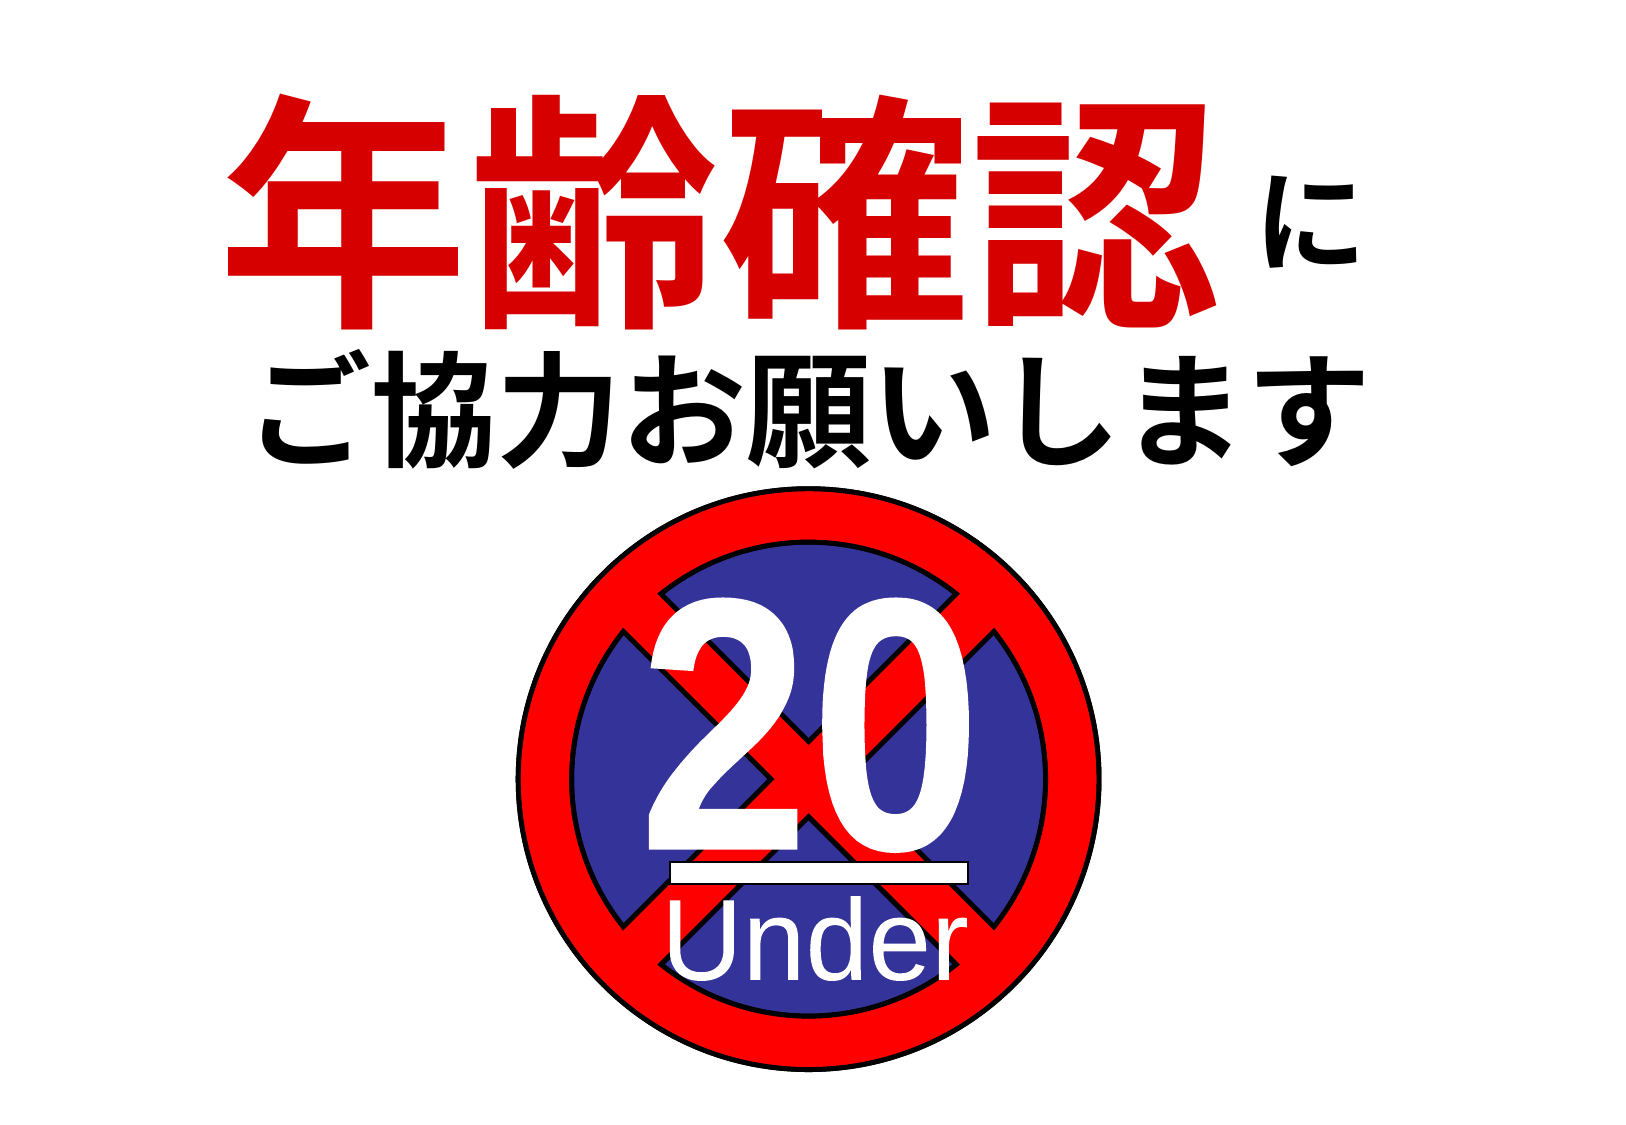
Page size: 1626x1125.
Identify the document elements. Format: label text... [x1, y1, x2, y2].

text_box 年齢確認 [158, 49, 1283, 324]
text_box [520, 491, 1097, 1068]
text_box ご協力お願いします [0, 324, 1620, 490]
text_box に [1239, 143, 1383, 293]
